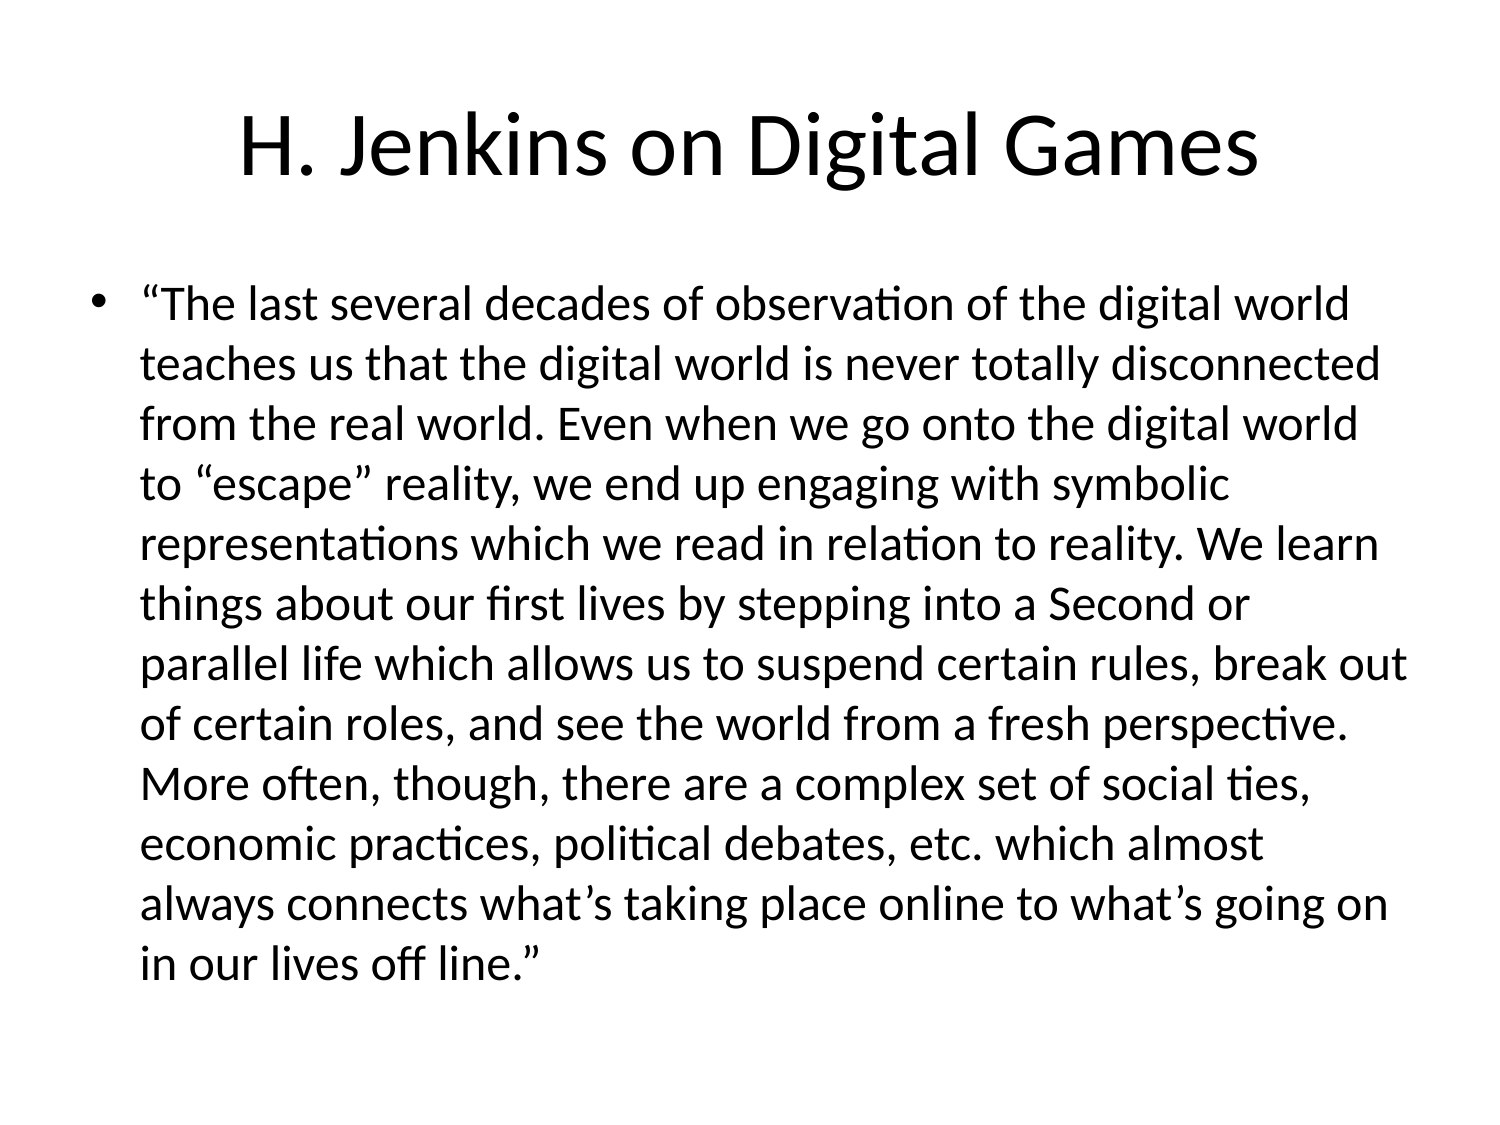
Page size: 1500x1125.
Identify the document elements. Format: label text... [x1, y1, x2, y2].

title H. Jenkins on Digital Games [75, 45, 1425, 233]
list “The last several decades of observation of the digital world teaches us that the digital world is never totally disconnected from the real world. Even when we go onto the digital world to “escape” reality, we end up engaging with symbolic representations which we read in relation to reality. We learn things about our first lives by stepping into a Second or parallel life which allows us to suspend certain rules, break out of certain roles, and see the world from a fresh perspective. More often, though, there are a complex set of social ties, economic practices, political debates, etc. which almost always connects what’s taking place online to what’s going on in our lives off line.” [75, 262, 1425, 1005]
